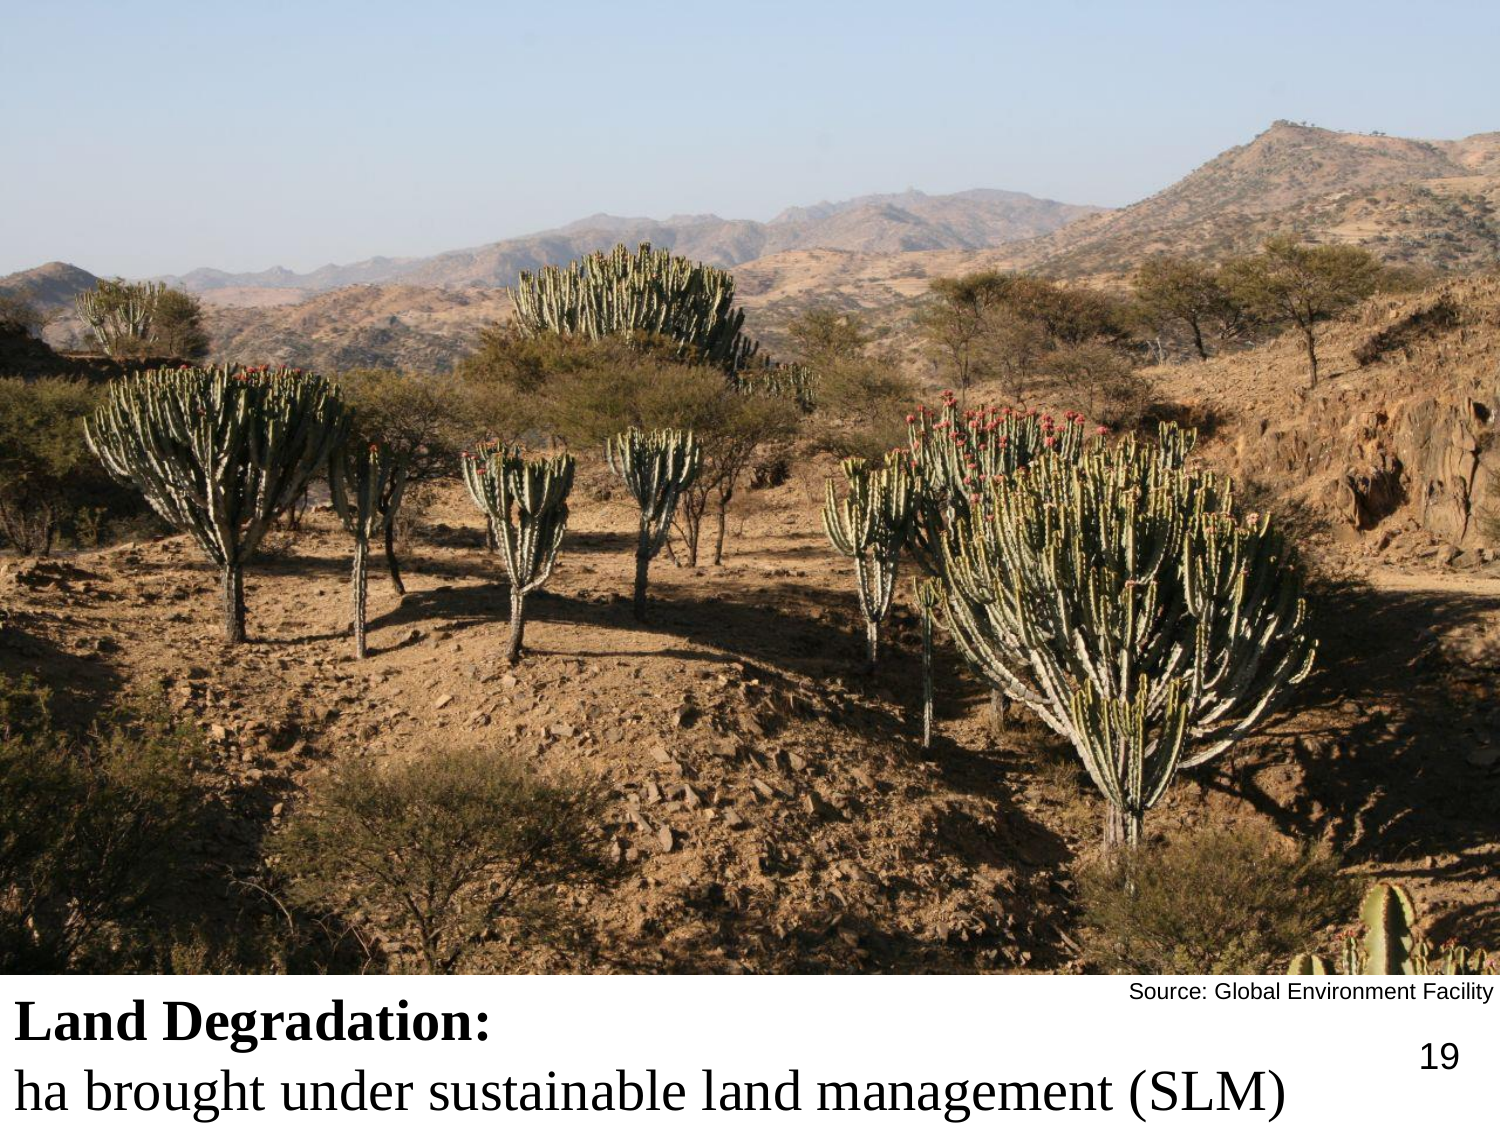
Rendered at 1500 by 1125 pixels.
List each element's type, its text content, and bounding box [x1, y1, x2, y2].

slide_number 19 [1387, 1012, 1500, 1095]
text_box Source: Global Environment Facility [1114, 982, 1500, 1012]
text_box Land Degradation: ha brought under sustainable land management (SLM) [0, 983, 1500, 1125]
picture [0, 0, 1500, 976]
